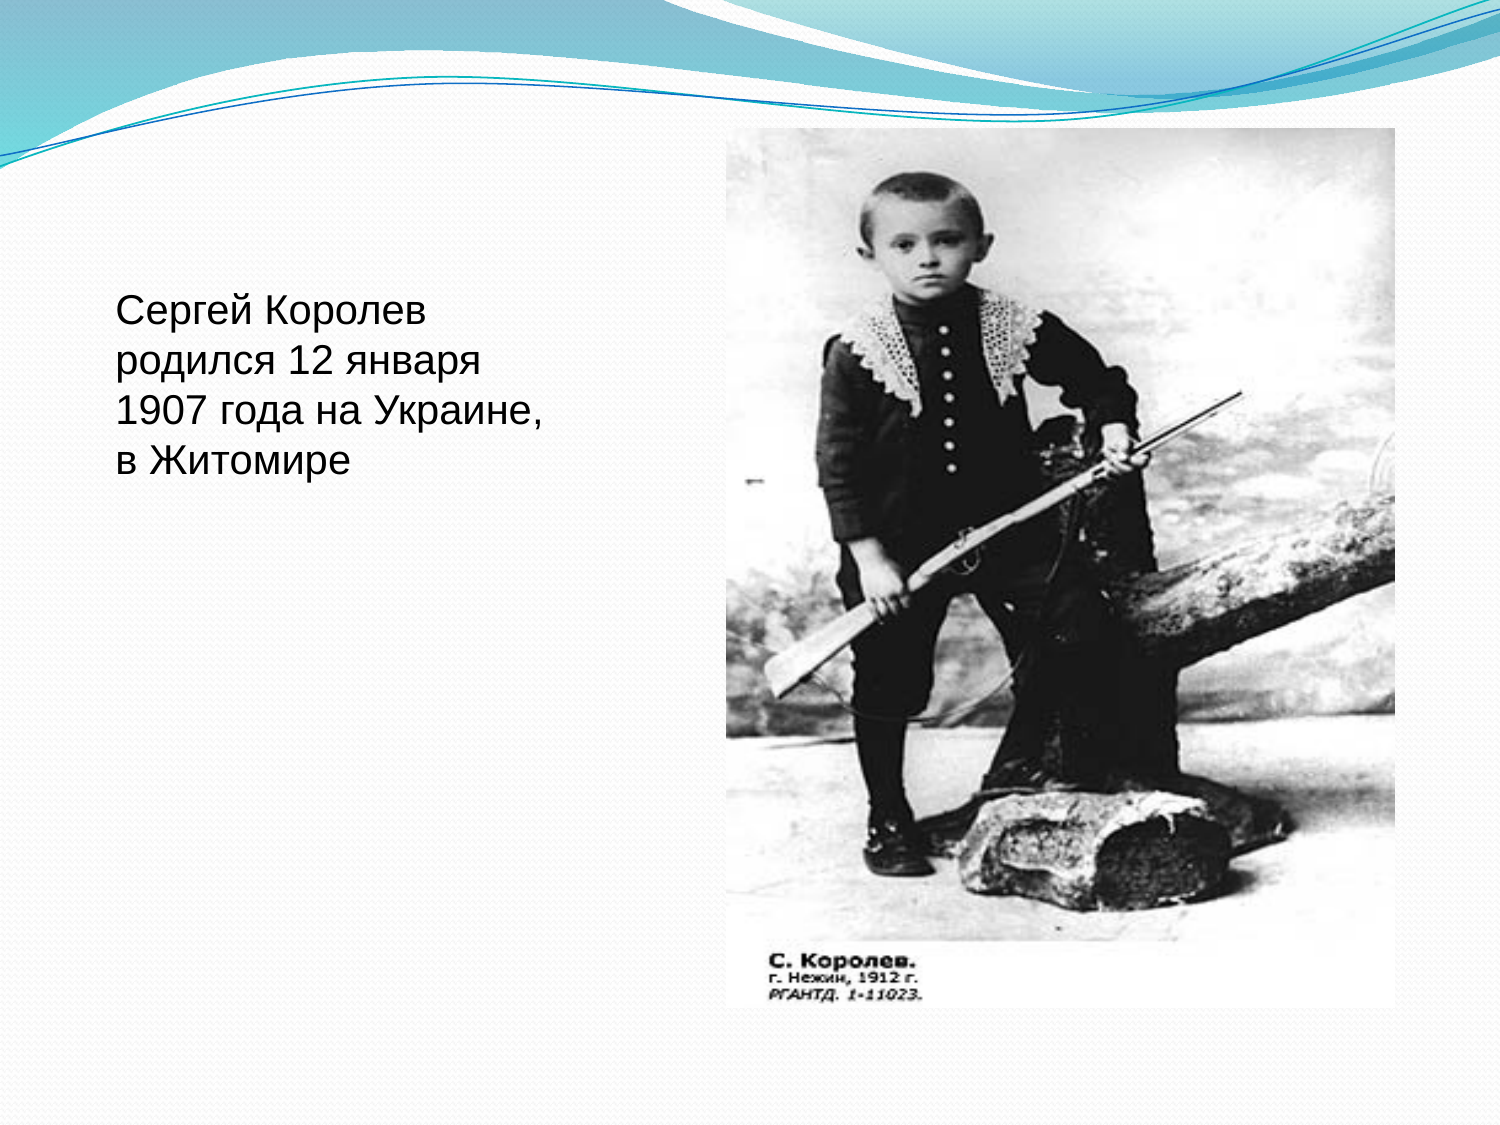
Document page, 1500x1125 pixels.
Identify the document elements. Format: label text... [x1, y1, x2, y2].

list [726, 128, 1395, 1009]
list Сергей Королев родился 12 января 1907 года на Украине, в Житомире [112, 275, 563, 1025]
